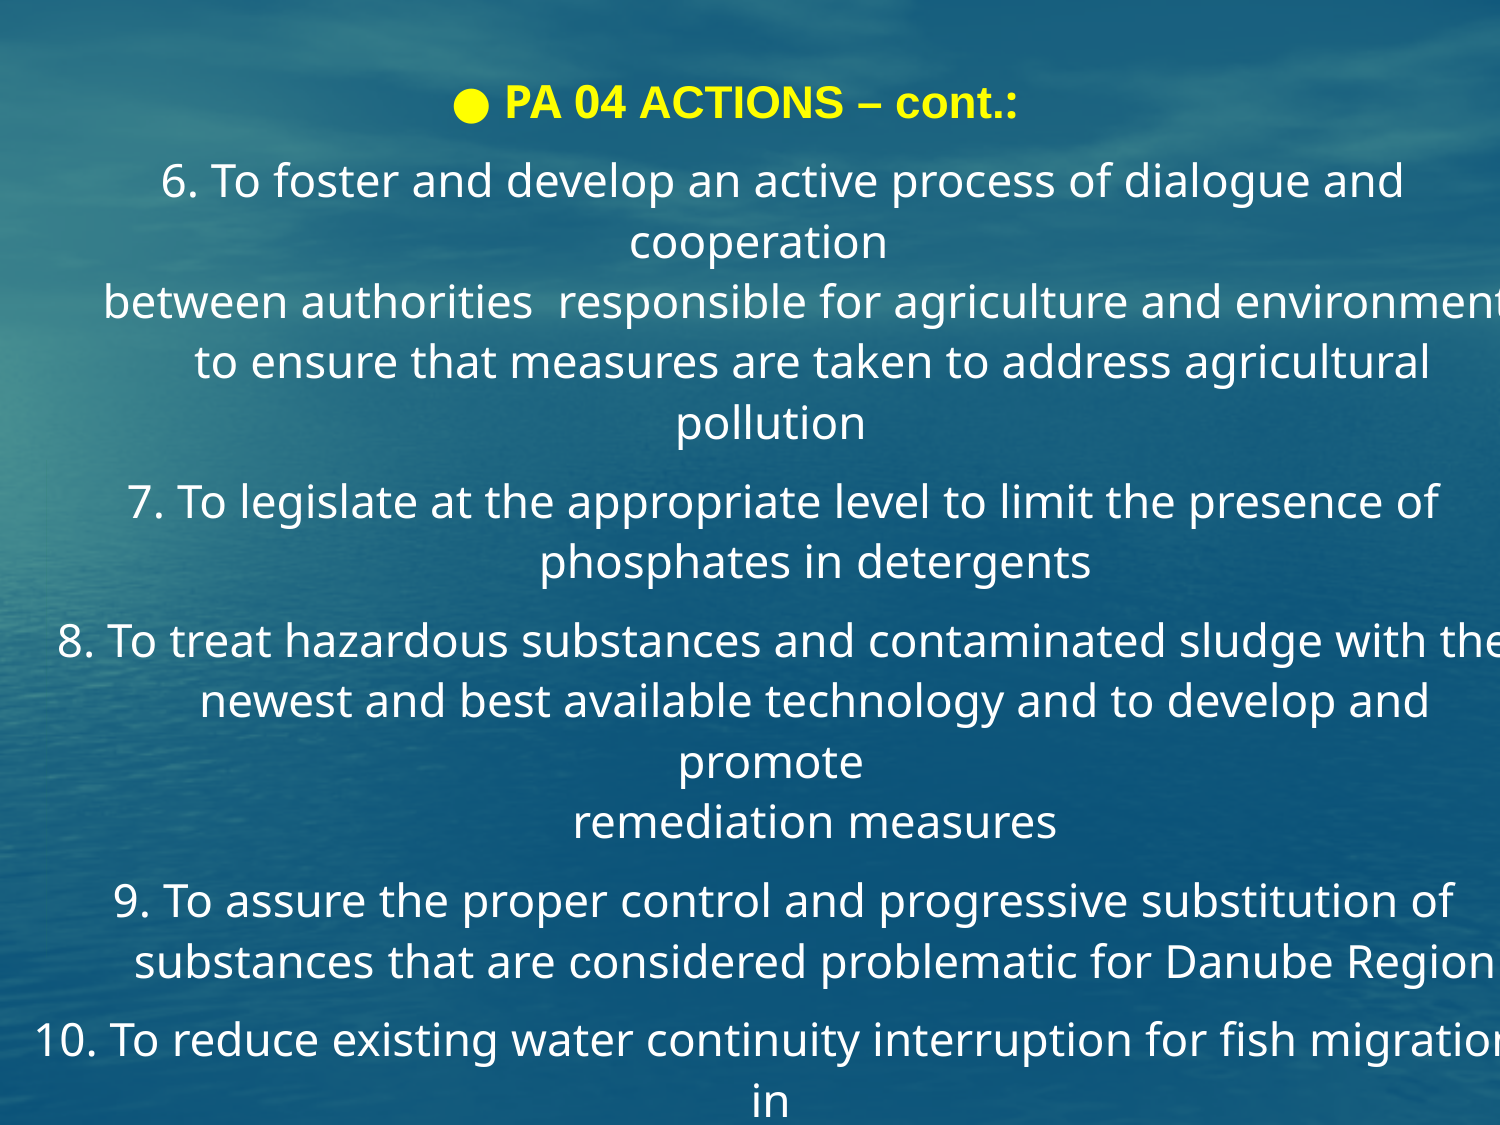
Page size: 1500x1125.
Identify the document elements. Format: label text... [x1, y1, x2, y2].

subtitle ● PA 04 ACTIONS – cont.: 6. To foster and develop an active process of dialogue and cooperation between authorities responsible for agriculture and environment to ensure that measures are taken to address agricultural pollution 7. To legislate at the appropriate level to limit the presence of phosphates in detergents 8. To treat hazardous substances and contaminated sludge with the newest and best available technology and to develop and promote remediation measures 9. To assure the proper control and progressive substitution of substances that are considered problematic for Danube Region 10. To reduce existing water continuity interruption for fish migration in the Danube river basin [0, 0, 1500, 1125]
